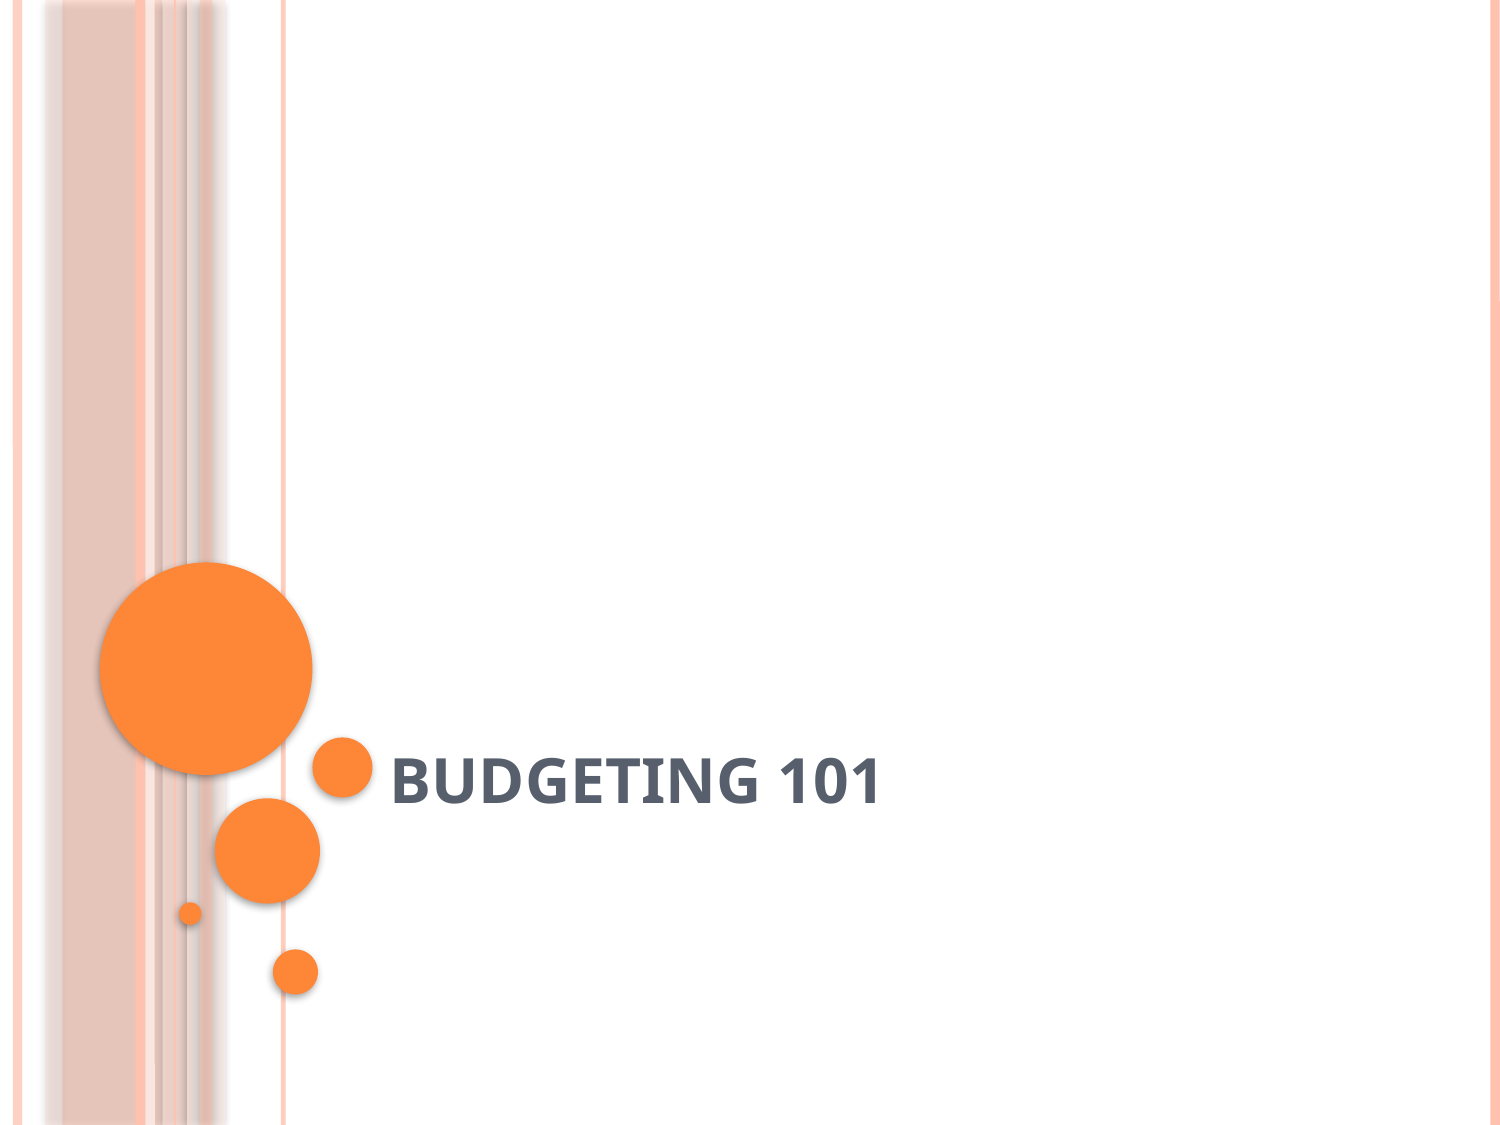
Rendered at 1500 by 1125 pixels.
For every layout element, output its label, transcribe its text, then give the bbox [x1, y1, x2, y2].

title Budgeting 101 [375, 512, 1388, 824]
